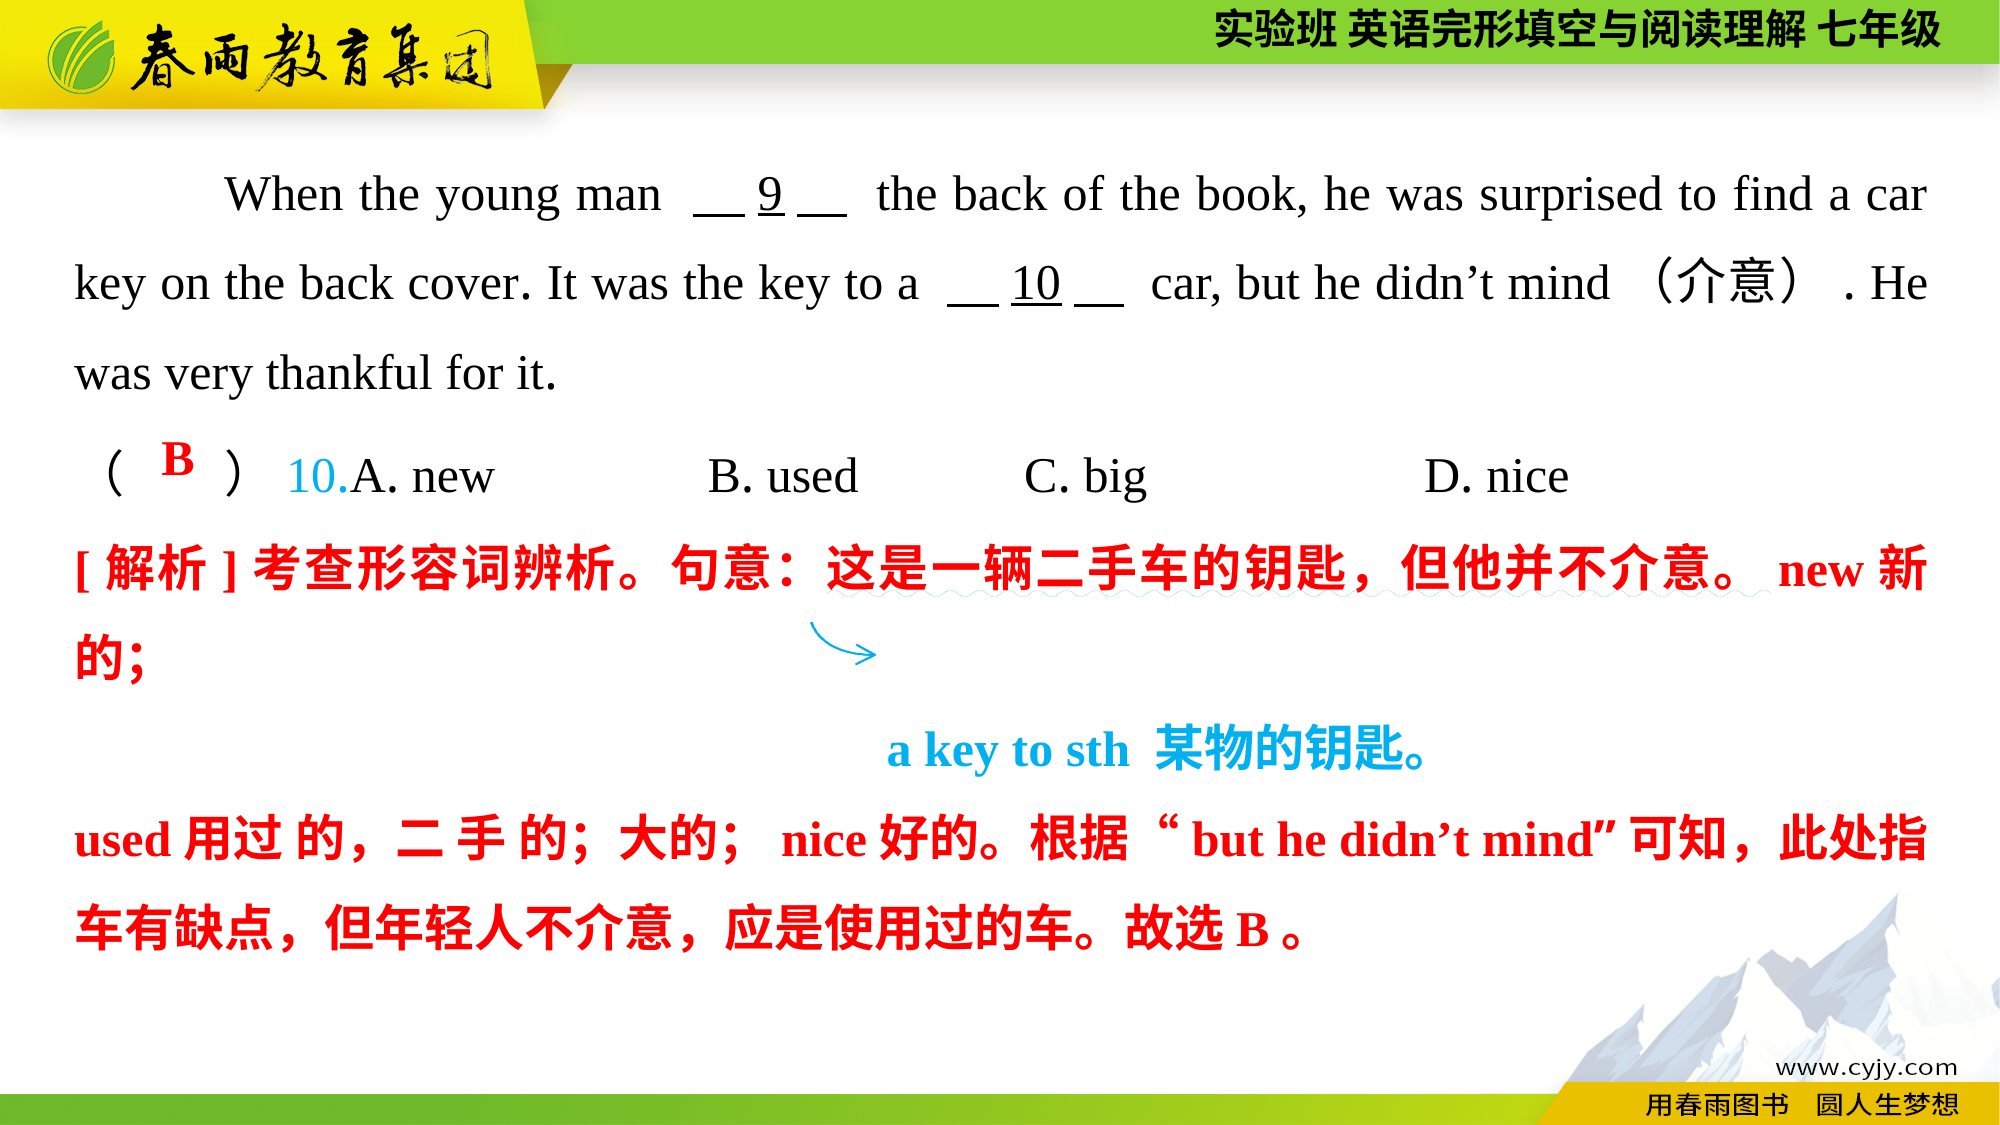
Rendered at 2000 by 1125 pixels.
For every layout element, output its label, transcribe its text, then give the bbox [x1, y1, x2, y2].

text_box B [146, 418, 210, 493]
text_box [解析]考查形容词辨析。句意：这是一辆二手车的钥匙，但他并不介意。new新的； a key to sth 某物的钥匙。 used用过 的，二 手 的；大的；nice好的。根据“but he didn’t mind”可知，此处指车有缺点，但年轻人不介意，应是使用过的车。故选B。 [59, 498, 1944, 964]
list When the young man 9 the back of the book, he was surprised to find a car key on the back cover. It was the key to a 10 car, but he didn’t mind（介意）. He was very thankful for it. [59, 122, 1944, 399]
picture [0, 0, 2000, 1125]
text_box （ ）10.A. new B. used C. big D. nice [59, 405, 1944, 498]
